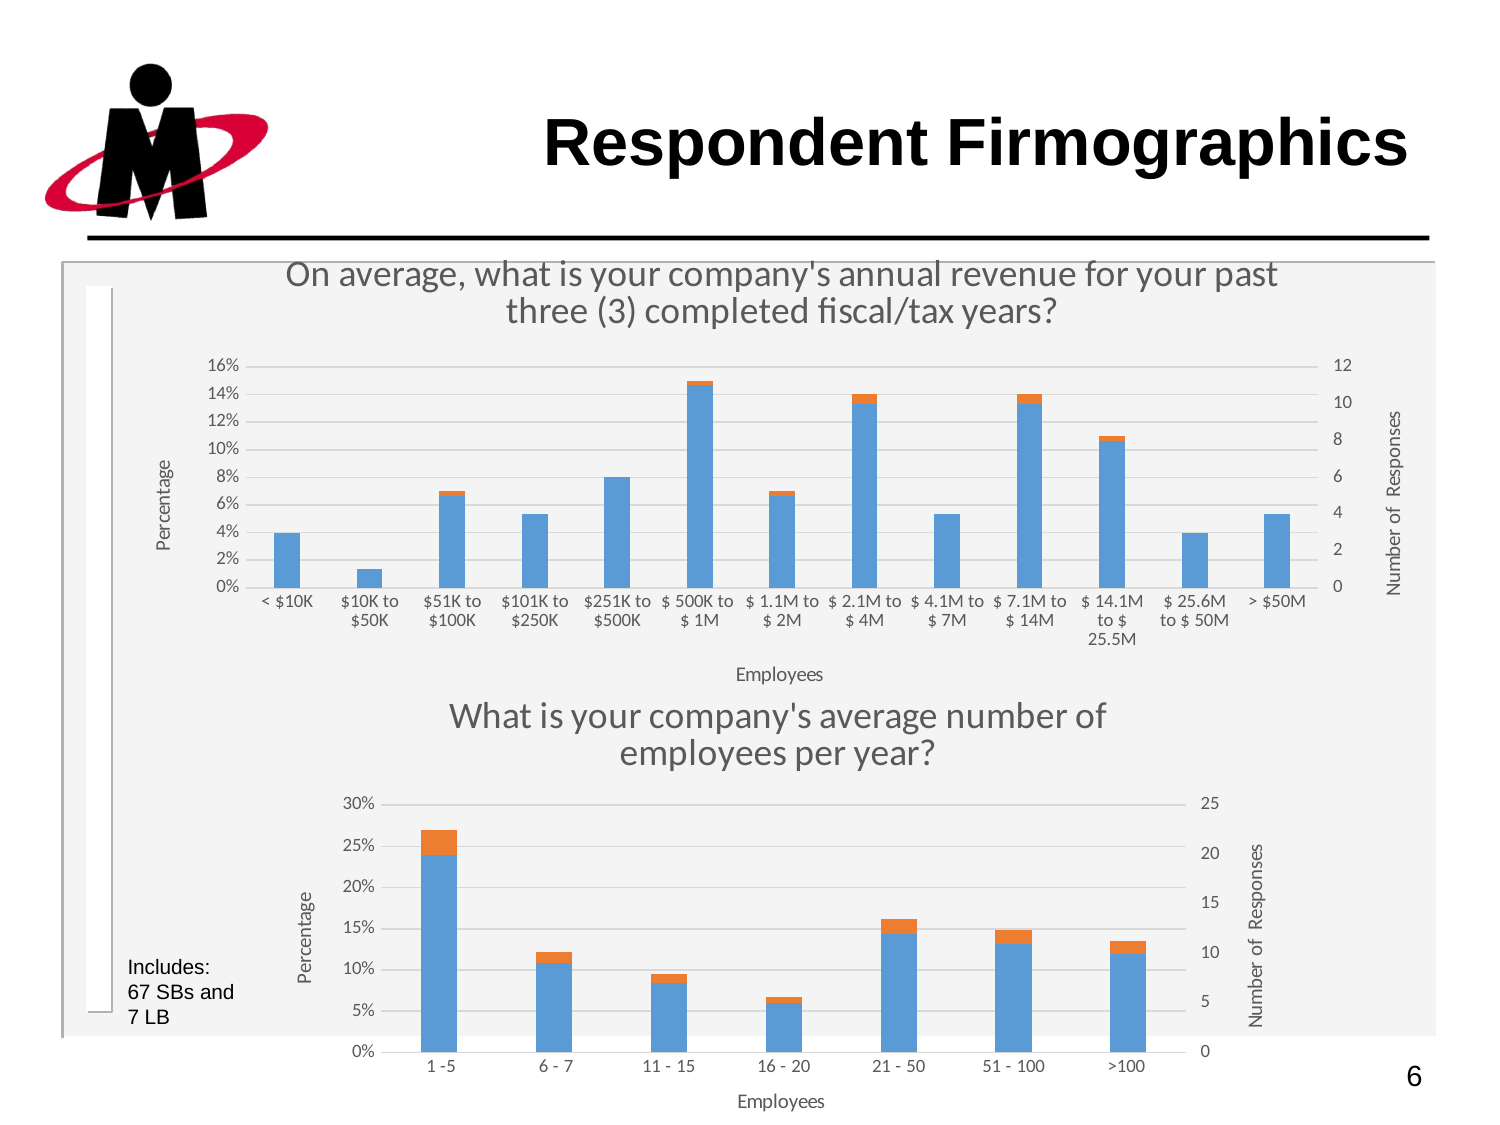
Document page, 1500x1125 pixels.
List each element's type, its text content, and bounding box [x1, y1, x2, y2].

text_box Includes: 67 SBs and 7 LB [112, 946, 250, 1037]
slide_number 6 [1298, 1036, 1438, 1113]
picture [27, 44, 283, 251]
chart [120, 232, 1438, 1125]
title Respondent Firmographics [367, 44, 1426, 230]
